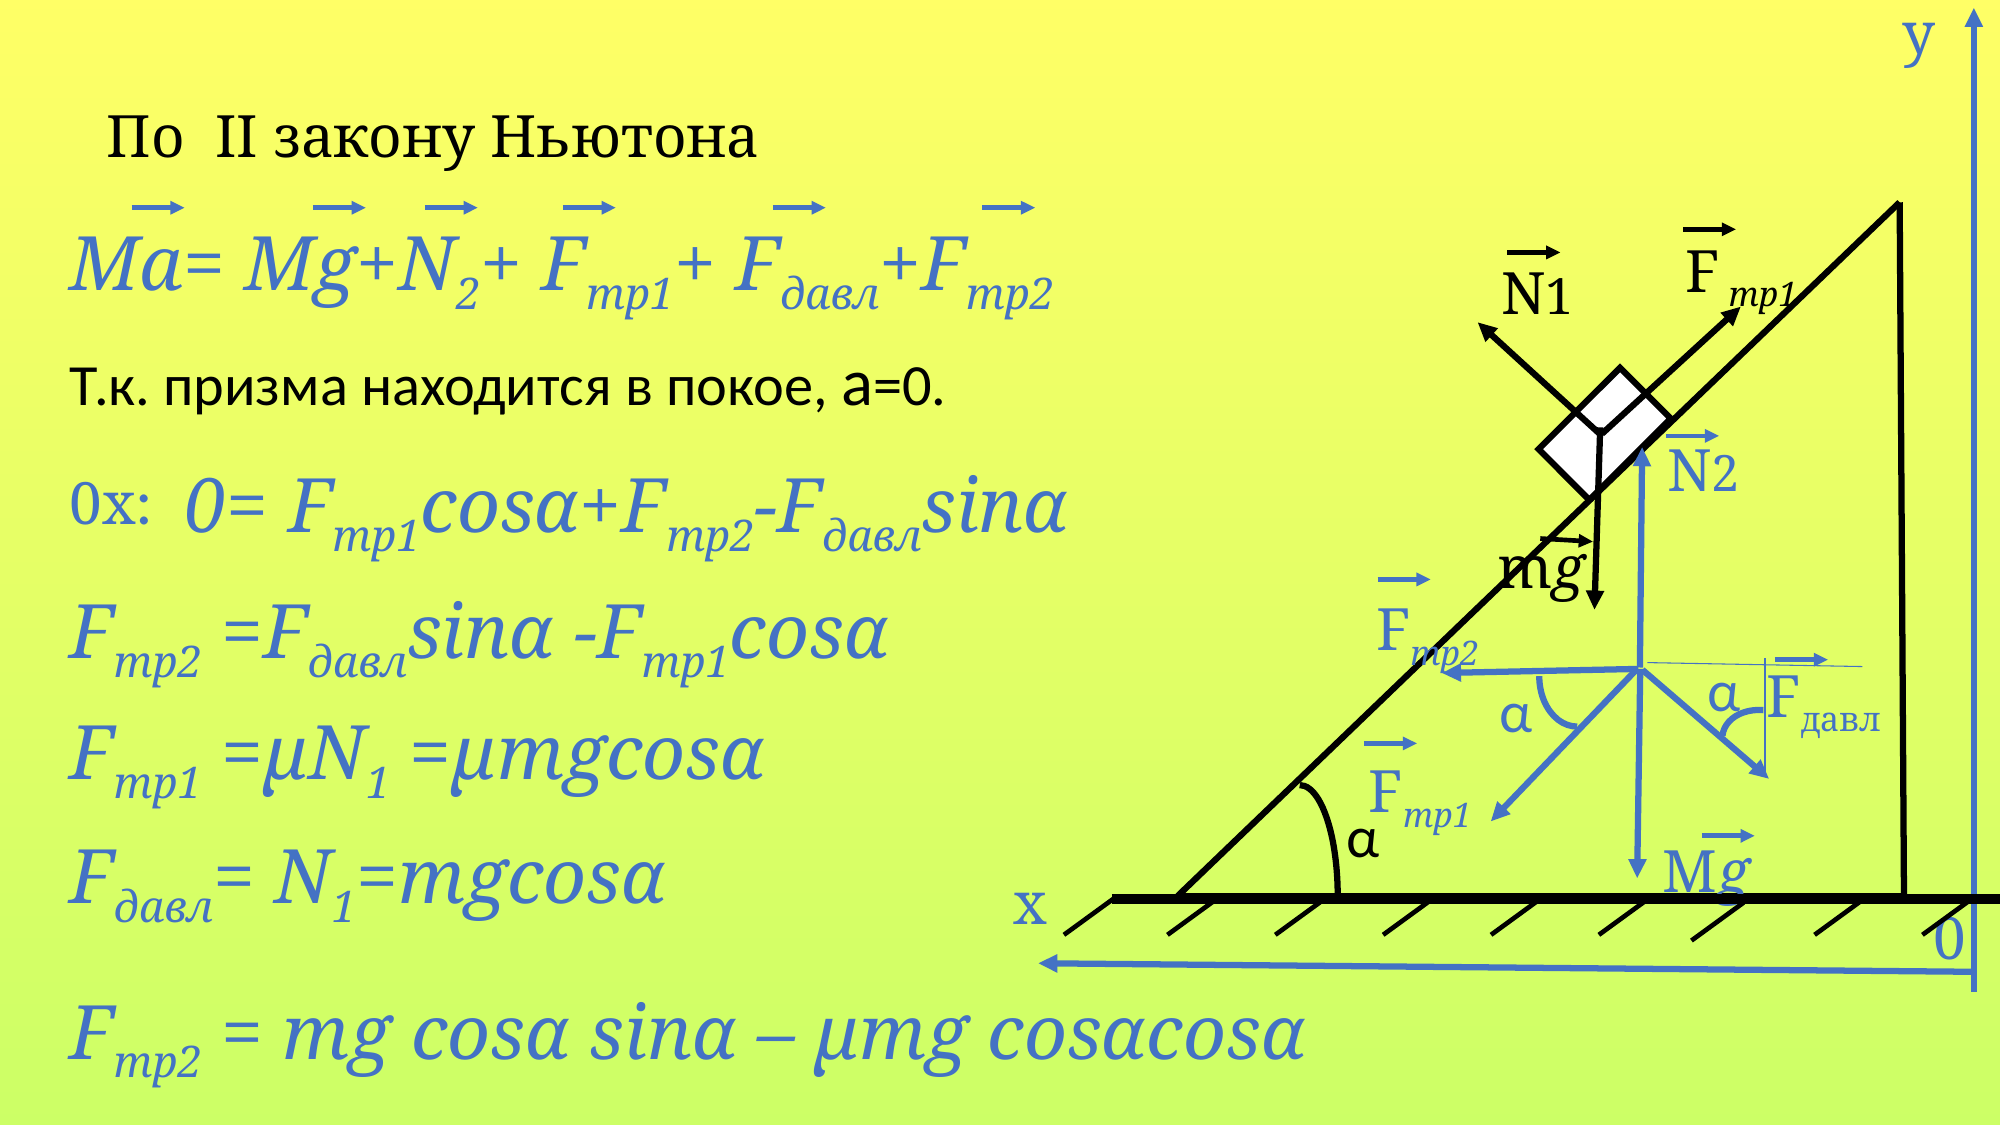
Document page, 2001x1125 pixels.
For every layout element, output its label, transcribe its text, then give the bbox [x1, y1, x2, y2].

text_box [998, 0, 2000, 1007]
text_box Fтр2 =Fдавлsinα -Fтр1cosα [54, 570, 998, 694]
text_box По II закону Ньютона [91, 92, 810, 177]
text_box Fтр1 =µN1 =μmgcosα [54, 697, 838, 815]
text_box Fдавл= N1=mgcosα [54, 821, 998, 939]
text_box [54, 444, 998, 552]
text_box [1766, 662, 1863, 667]
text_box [1647, 662, 1764, 667]
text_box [54, 201, 998, 309]
text_box Fтр2 = mg cosα sinα – μmg cosαcosα [54, 970, 1325, 1094]
text_box Т.к. призма находится в покое, a=0. [54, 331, 998, 427]
